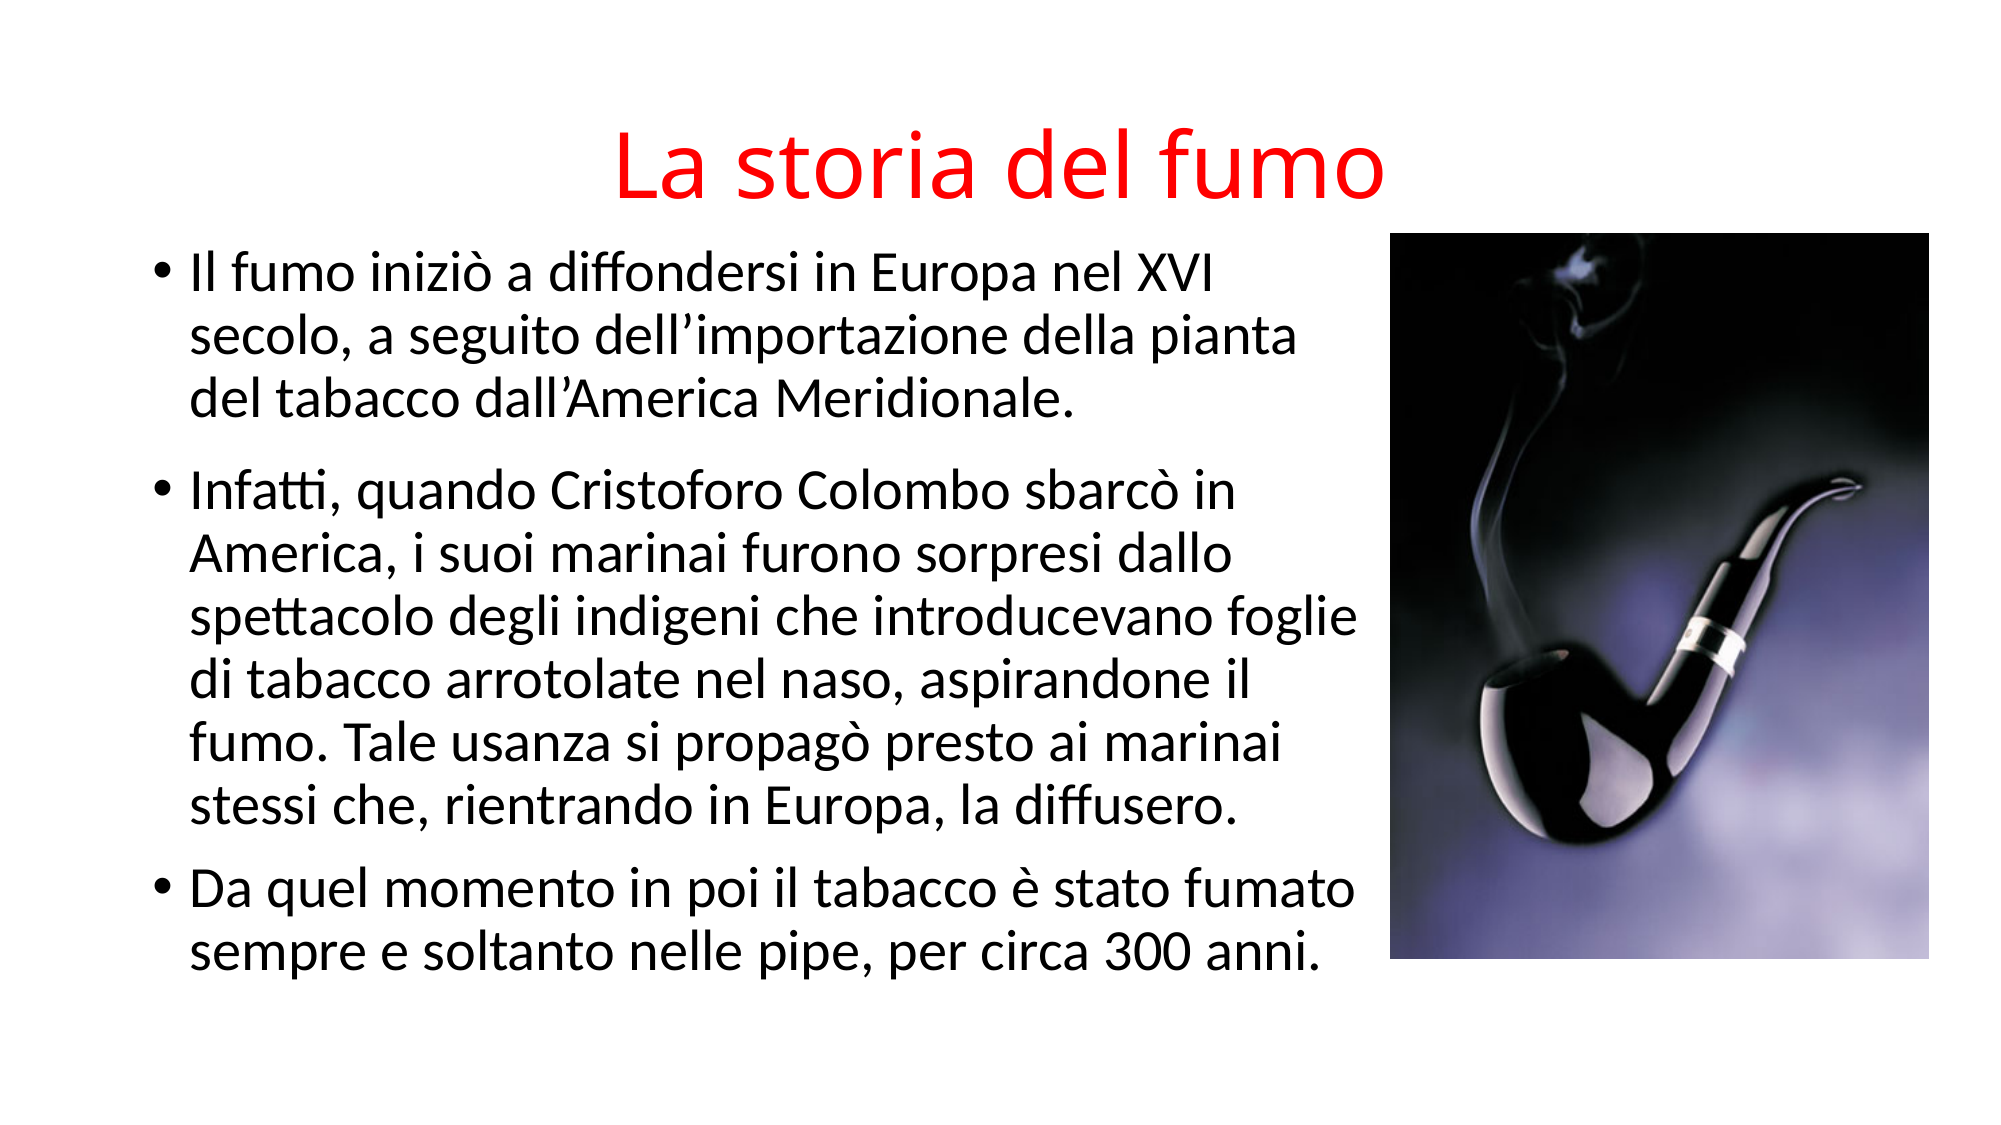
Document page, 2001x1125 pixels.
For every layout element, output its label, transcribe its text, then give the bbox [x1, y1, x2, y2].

list Il fumo iniziò a diffondersi in Europa nel XVI secolo, a seguito dell’importazione della pianta del tabacco dall’America Meridionale. Infatti, quando Cristoforo Colombo sbarcò in America, i suoi marinai furono sorpresi dallo spettacolo degli indigeni che introducevano foglie di tabacco arrotolate nel naso, aspirandone il fumo. Tale usanza si propagò presto ai marinai stessi che, rientrando in Europa, la diffusero. Da quel momento in poi il tabacco è stato fumato sempre e soltanto nelle pipe, per circa 300 anni. [137, 233, 1391, 1014]
picture [1390, 233, 1929, 959]
title La storia del fumo [137, 59, 1863, 233]
